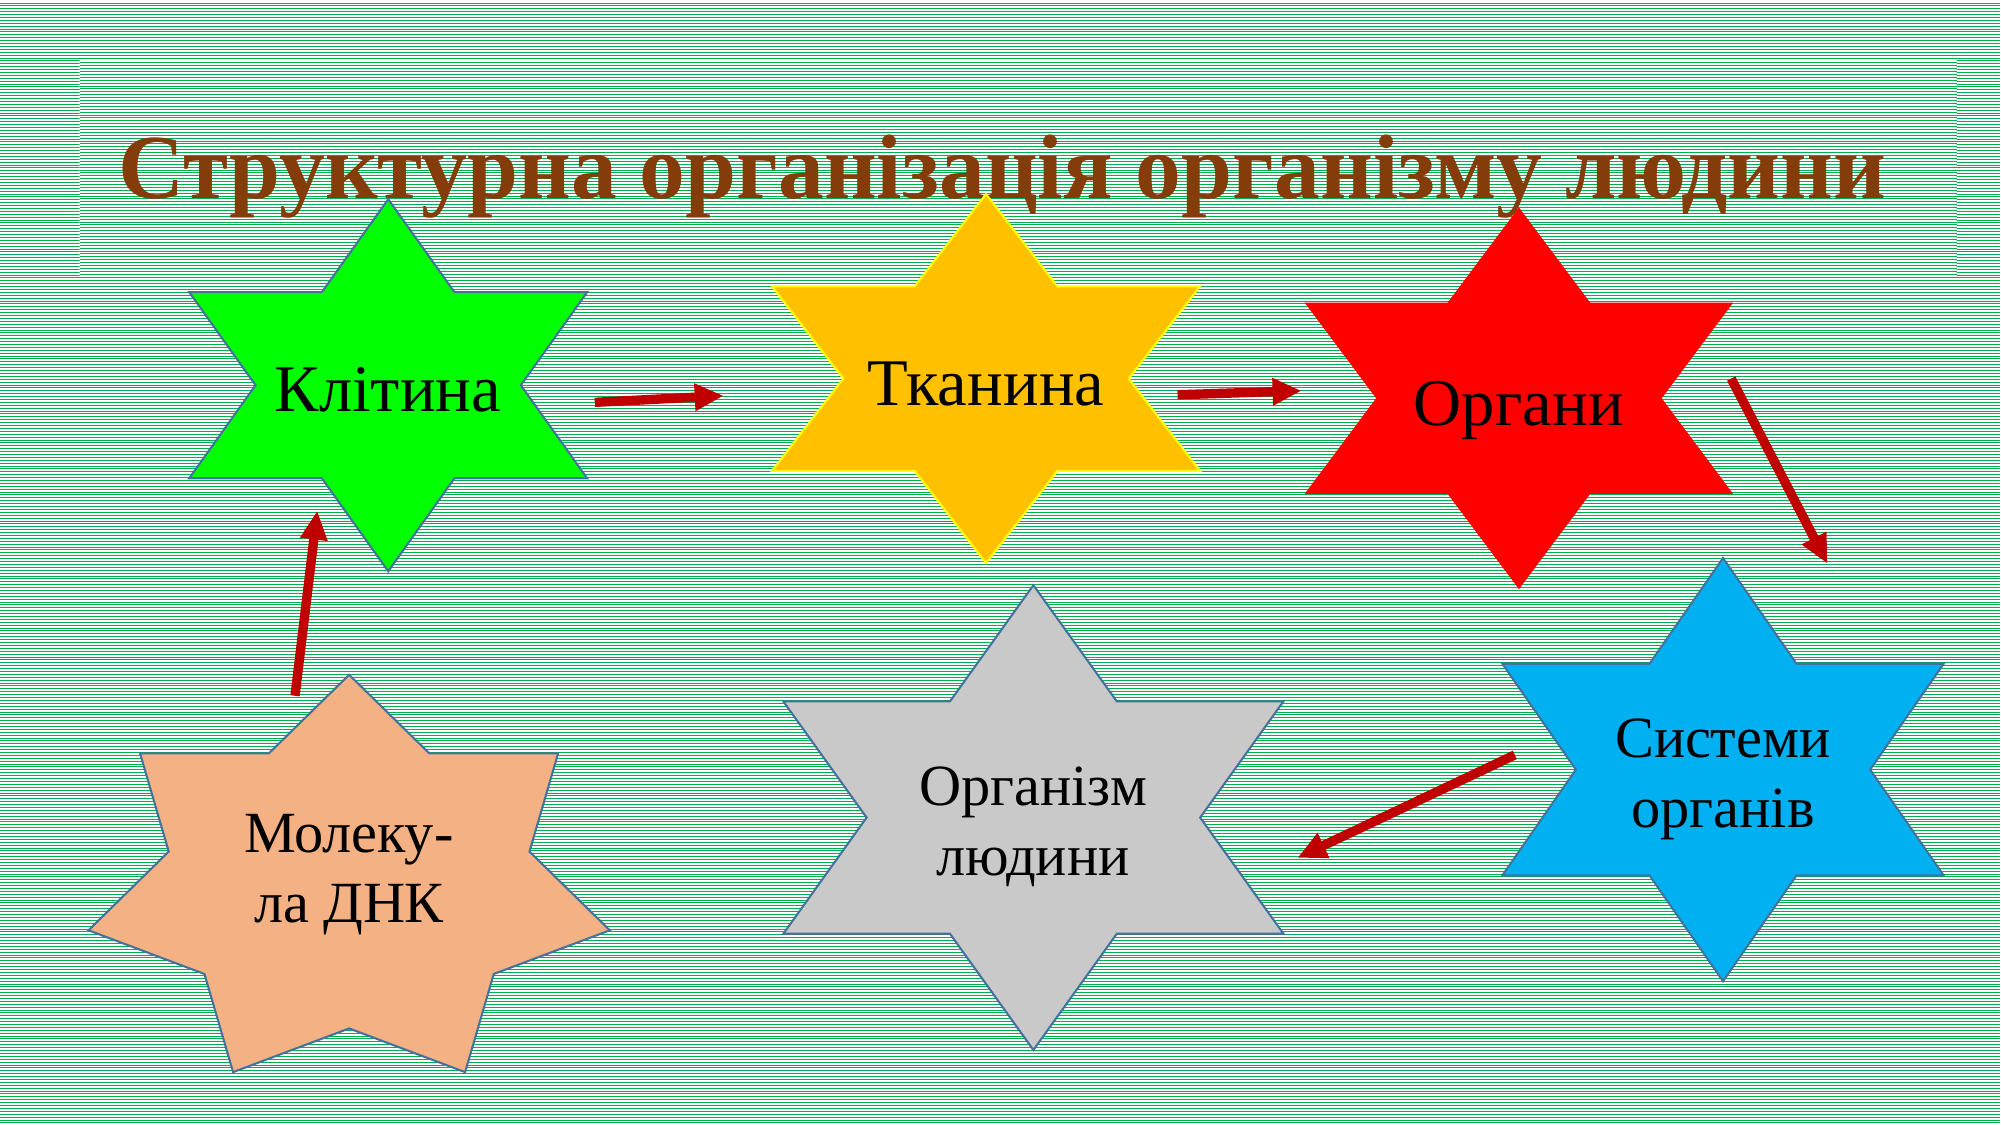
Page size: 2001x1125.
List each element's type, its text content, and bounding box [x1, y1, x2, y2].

text_box Організм людини [781, 583, 1286, 1052]
text_box Клітина [187, 197, 590, 574]
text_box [1686, 422, 1872, 519]
text_box Органи [1304, 207, 1734, 590]
text_box Молеку-ла ДНК [86, 673, 612, 1074]
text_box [1177, 390, 1301, 395]
title Структурна організація організму людини [79, 59, 1957, 278]
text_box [213, 592, 399, 615]
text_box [594, 395, 723, 403]
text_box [1298, 754, 1515, 858]
text_box Тканина [770, 192, 1203, 565]
text_box Системи органів [1500, 556, 1946, 984]
